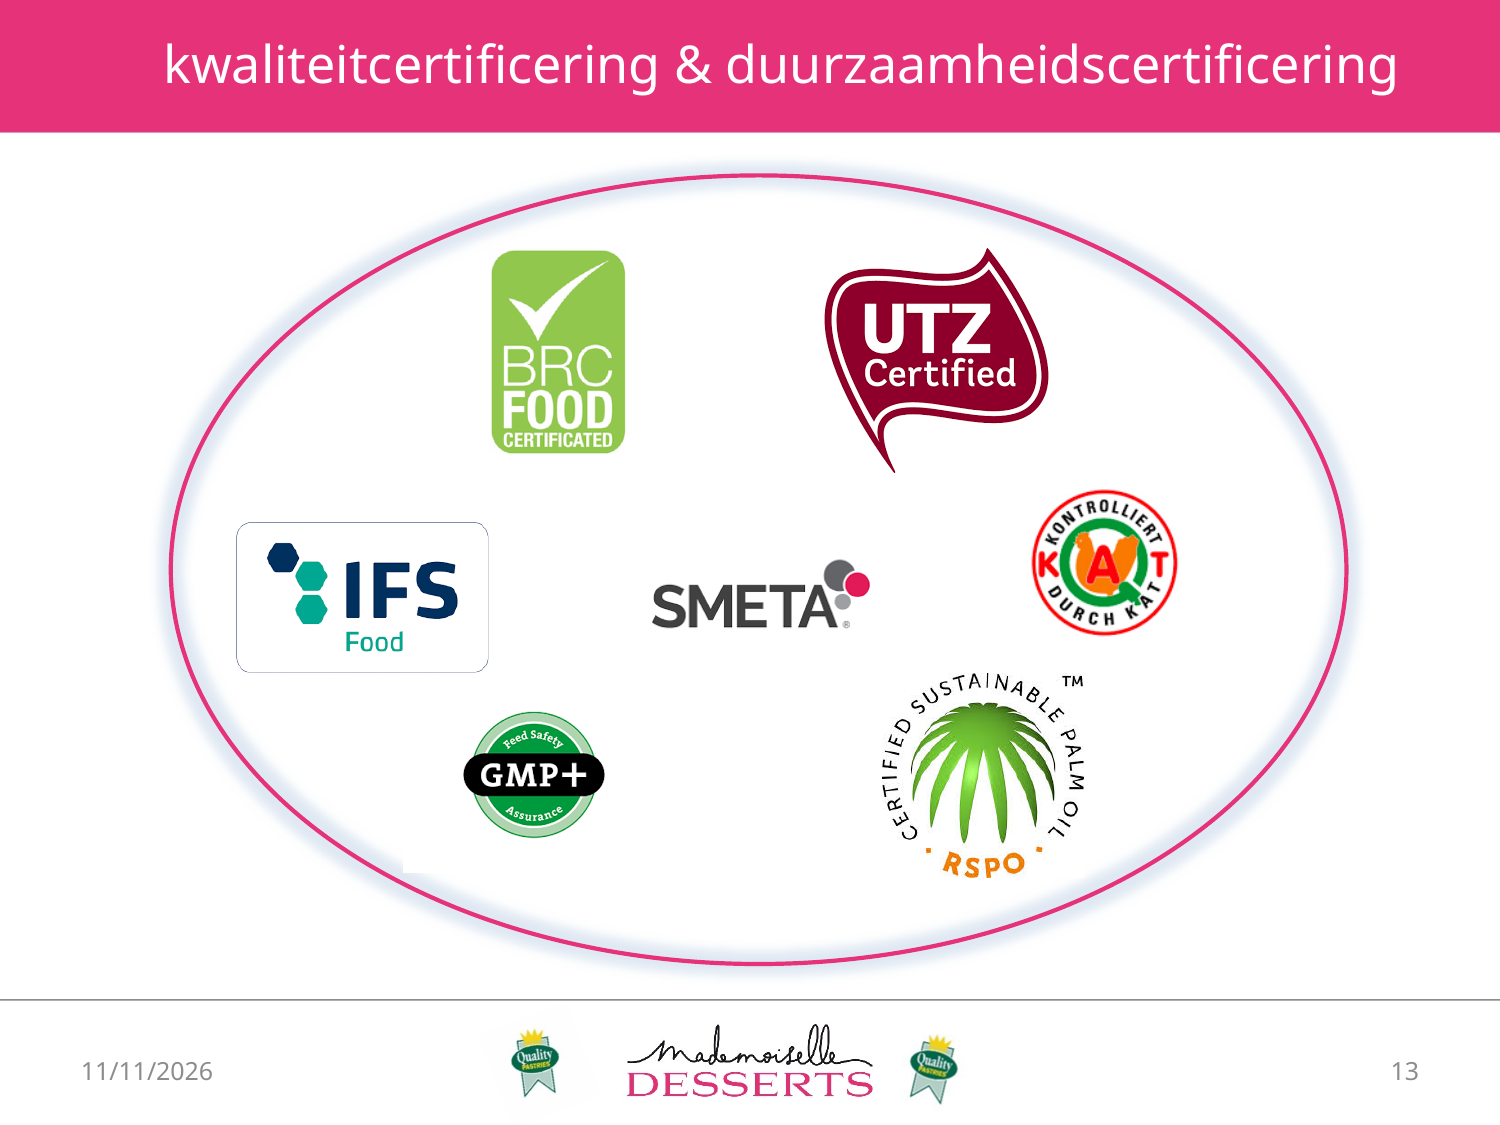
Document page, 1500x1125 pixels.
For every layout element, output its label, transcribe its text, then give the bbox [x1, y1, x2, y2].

picture [0, 0, 1500, 1125]
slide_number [65, 1042, 404, 1103]
text_box [170, 175, 1347, 965]
title kwaliteitcertificering & duurzaamheidscertificering [63, 0, 1500, 135]
slide_number 13 [1322, 1042, 1435, 1103]
